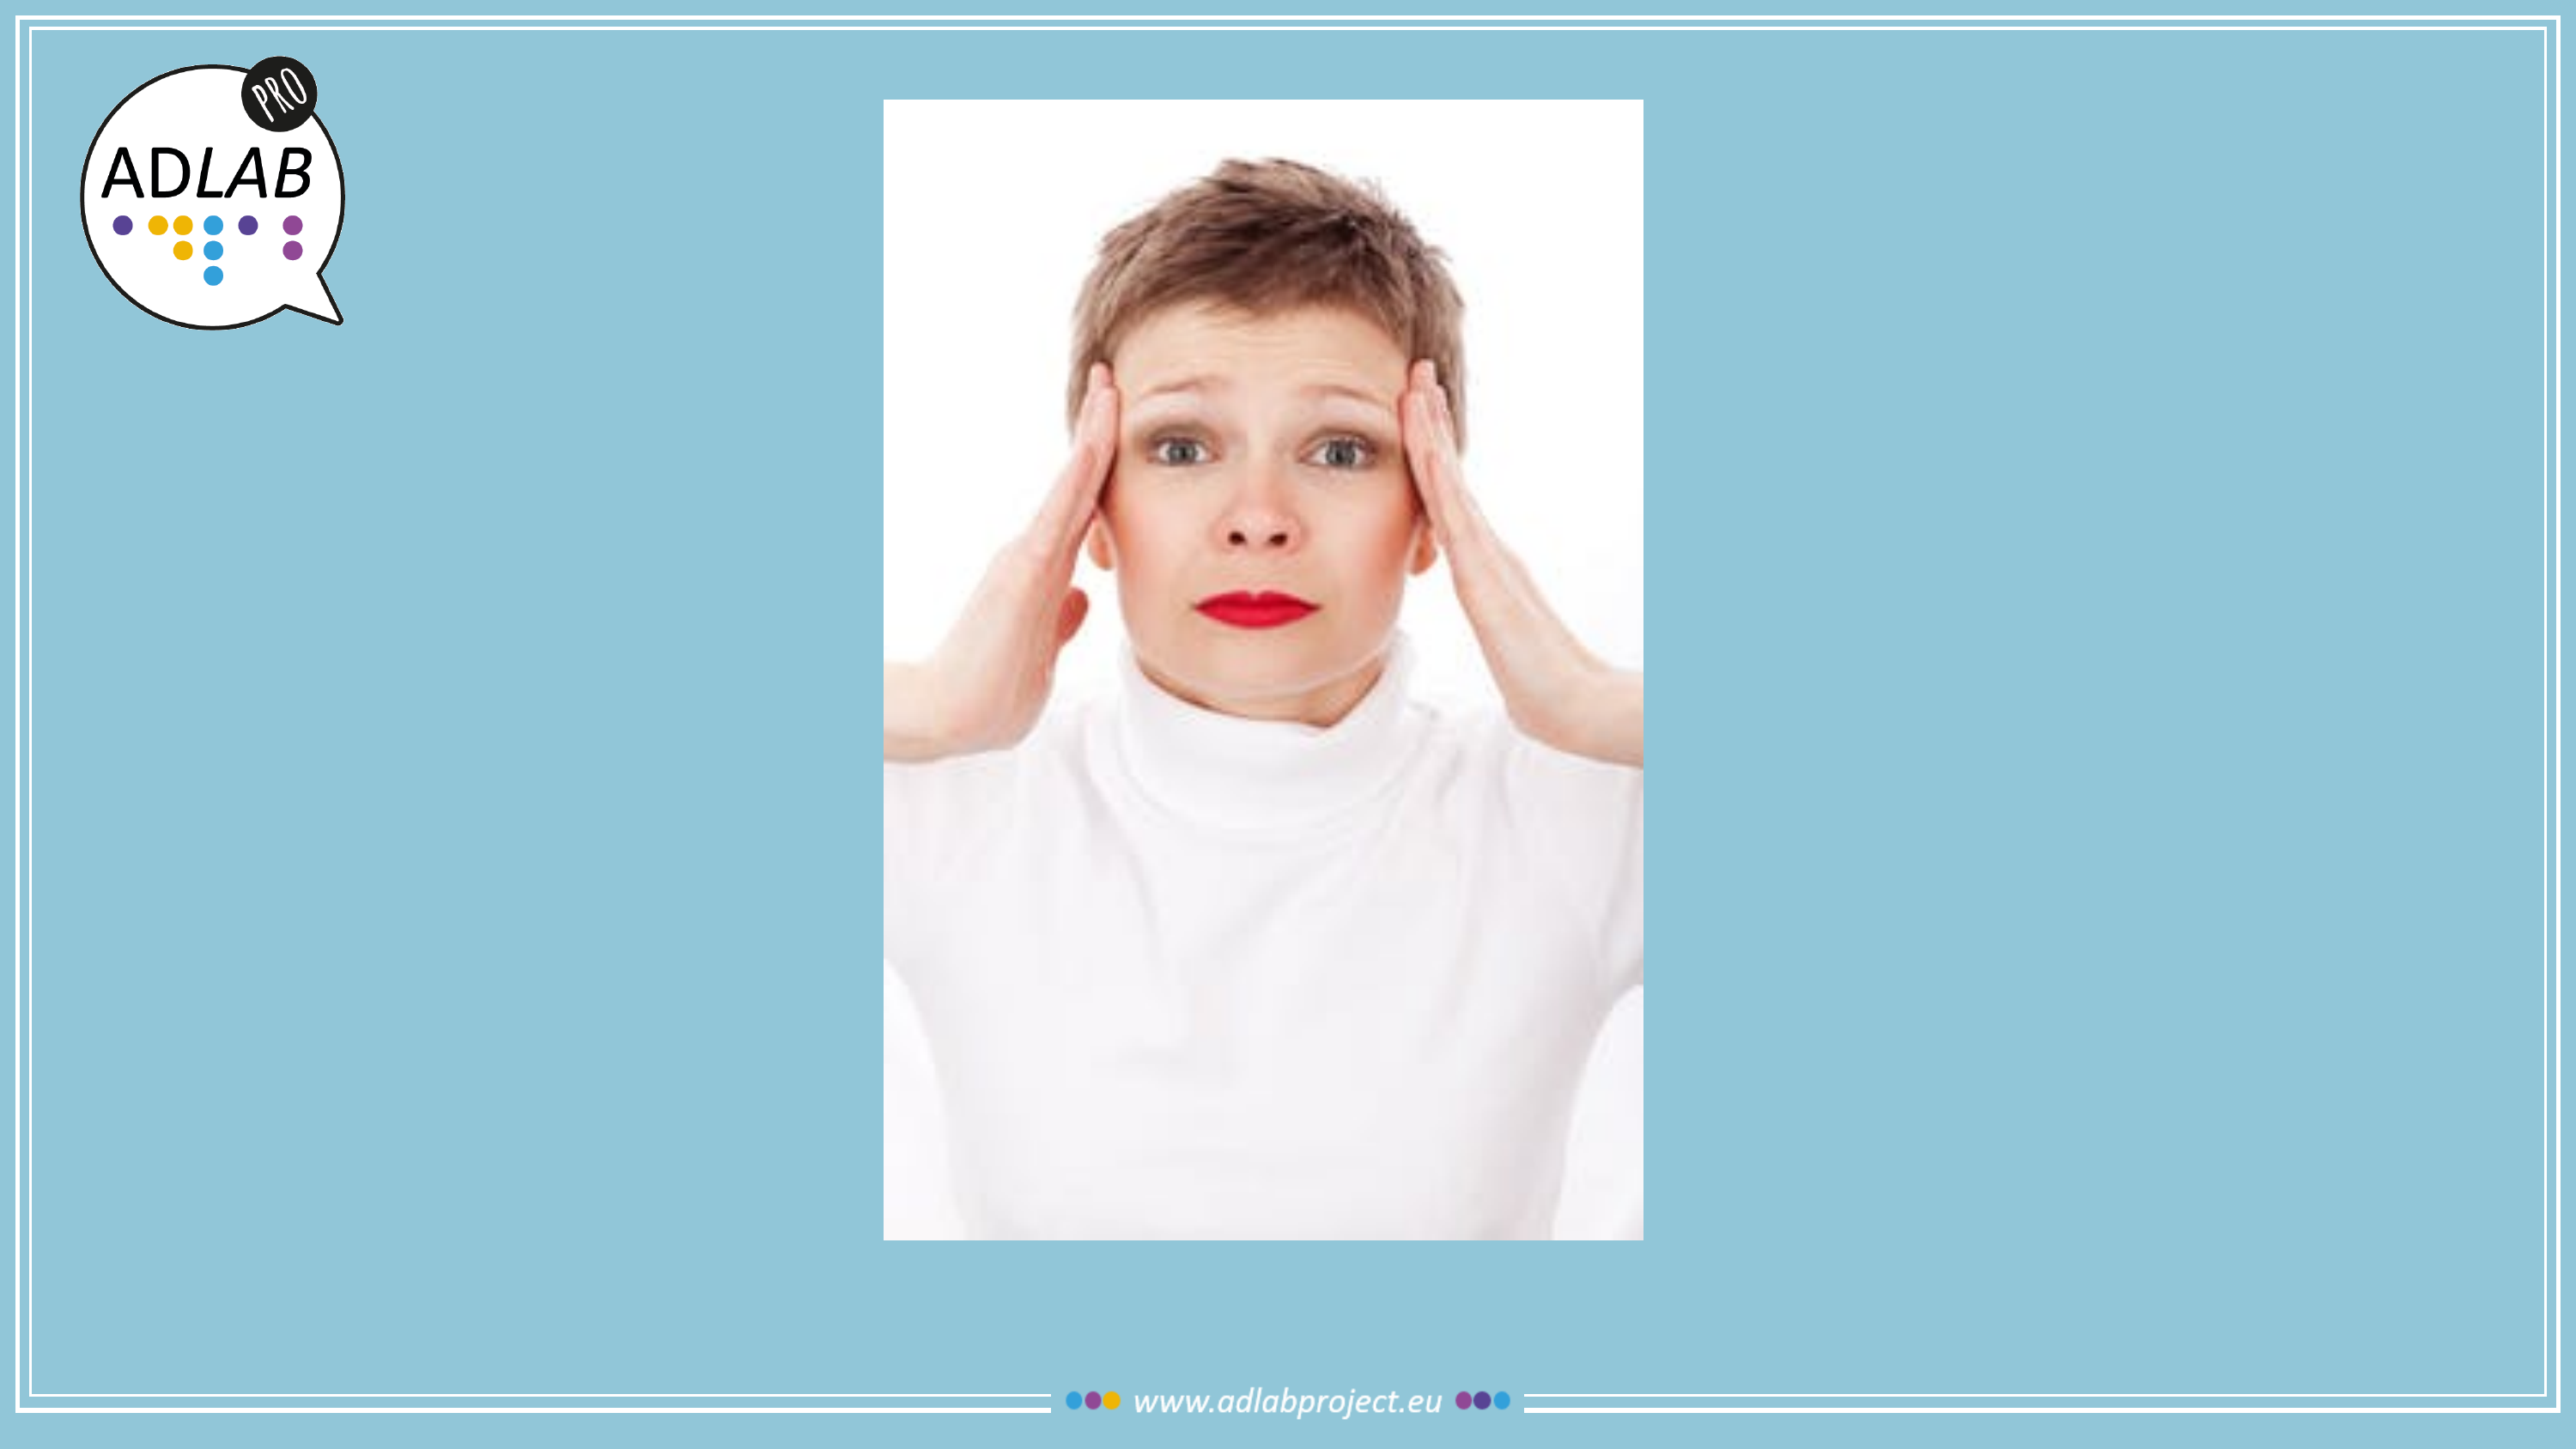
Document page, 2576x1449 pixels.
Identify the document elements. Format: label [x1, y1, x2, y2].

picture [1051, 1378, 1524, 1429]
picture [884, 100, 1643, 1240]
picture [72, 49, 353, 330]
